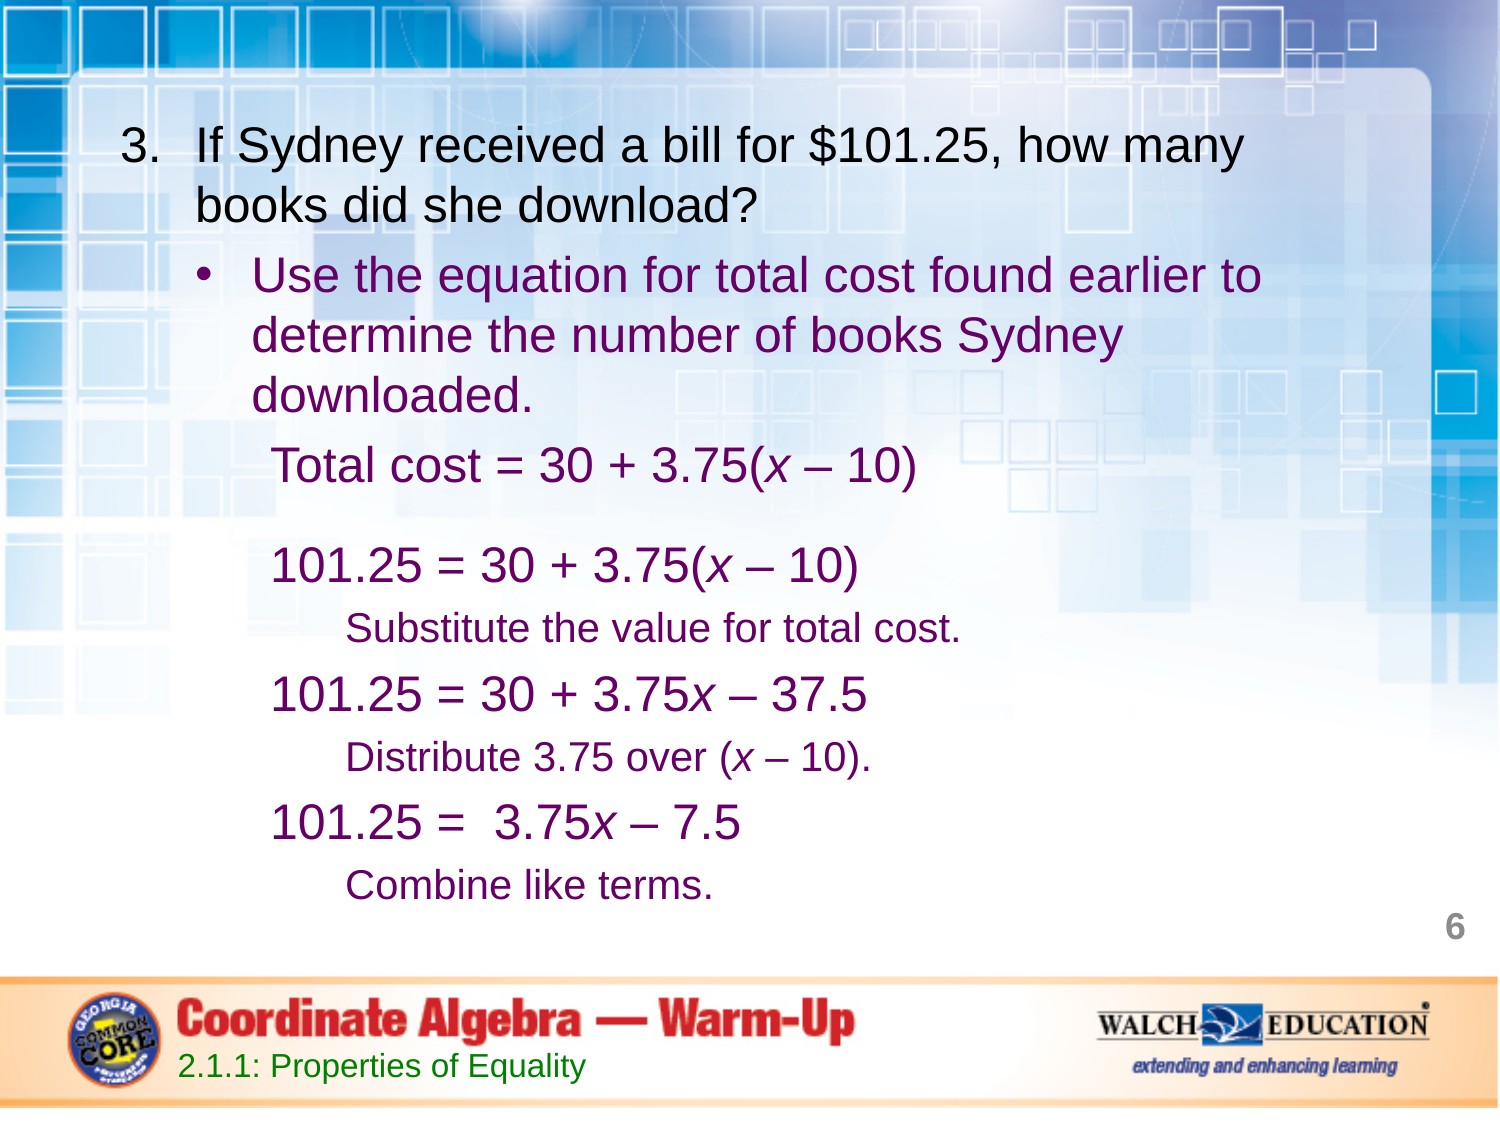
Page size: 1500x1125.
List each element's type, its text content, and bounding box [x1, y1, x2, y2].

subtitle If Sydney received a bill for $101.25, how many books did she download? Use the equation for total cost found earlier to determine the number of books Sydney downloaded. Total cost = 30 + 3.75(x – 10) 101.25 = 30 + 3.75(x – 10) Substitute the value for total cost. 101.25 = 30 + 3.75x – 37.5 Distribute 3.75 over (x – 10). 101.25 = 3.75x – 7.5 Combine like terms. [105, 105, 1394, 925]
slide_number 6 [1361, 901, 1481, 949]
picture [0, 0, 1500, 1108]
list 2.1.1: Properties of Equality [162, 1036, 1070, 1080]
